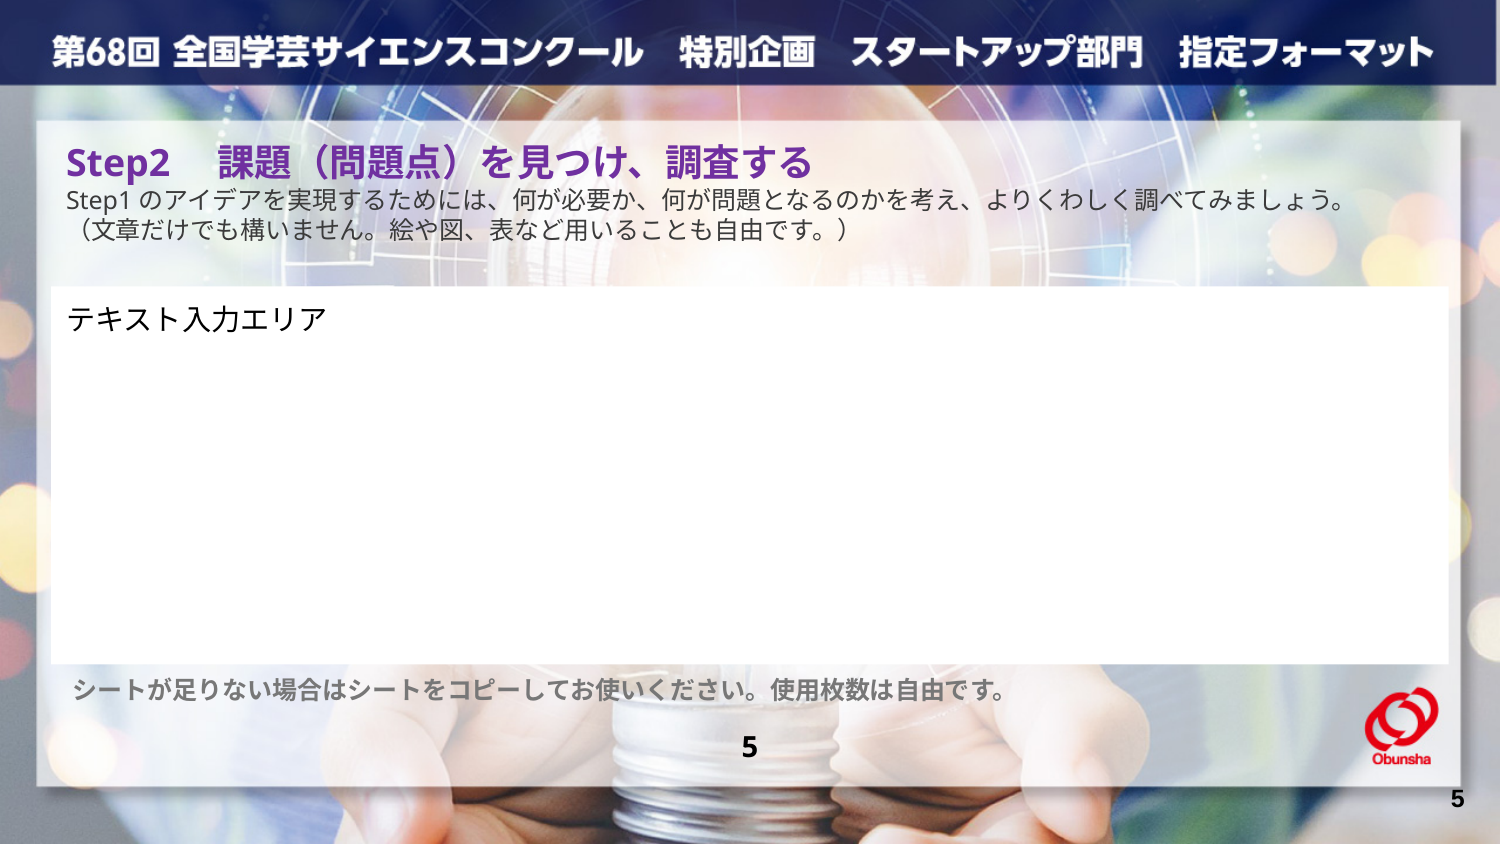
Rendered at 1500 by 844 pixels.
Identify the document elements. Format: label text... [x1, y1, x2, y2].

picture [0, 0, 1500, 844]
text_box Step2 課題（問題点）を見つけ、調査する Step1のアイデアを実現するためには、何が必要か、何が問題となるのかを考え、よりくわしく調べてみましょう。 （文章だけでも構いません。絵や図、表など用いることも自由です。） [51, 124, 1437, 287]
slide_number 5 [1389, 764, 1480, 830]
text_box シートが足りない場合はシートをコピーしてお使いください。使用枚数は自由です。 [57, 659, 1158, 697]
text_box テキスト入力エリア [51, 286, 1449, 665]
